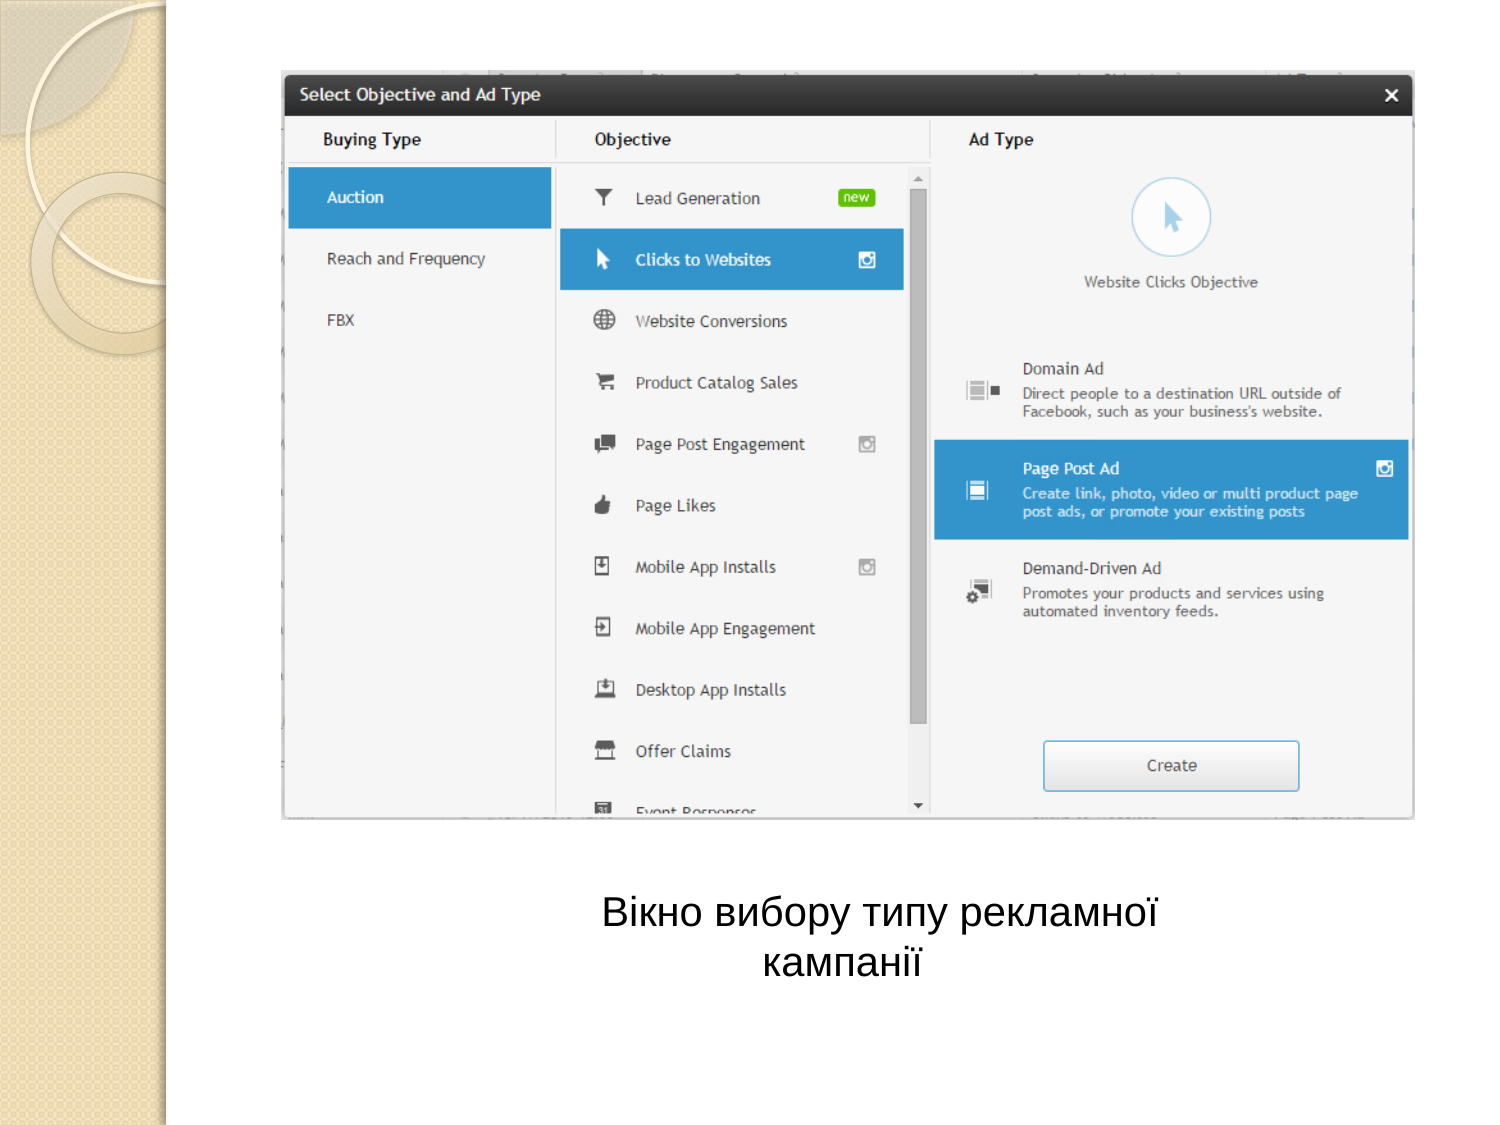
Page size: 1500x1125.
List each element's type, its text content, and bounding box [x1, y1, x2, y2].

text_box Вікно вибору типу рекламної кампанії [462, 902, 1223, 968]
picture [280, 70, 1415, 820]
text_box [0, 0, 1500, 75]
